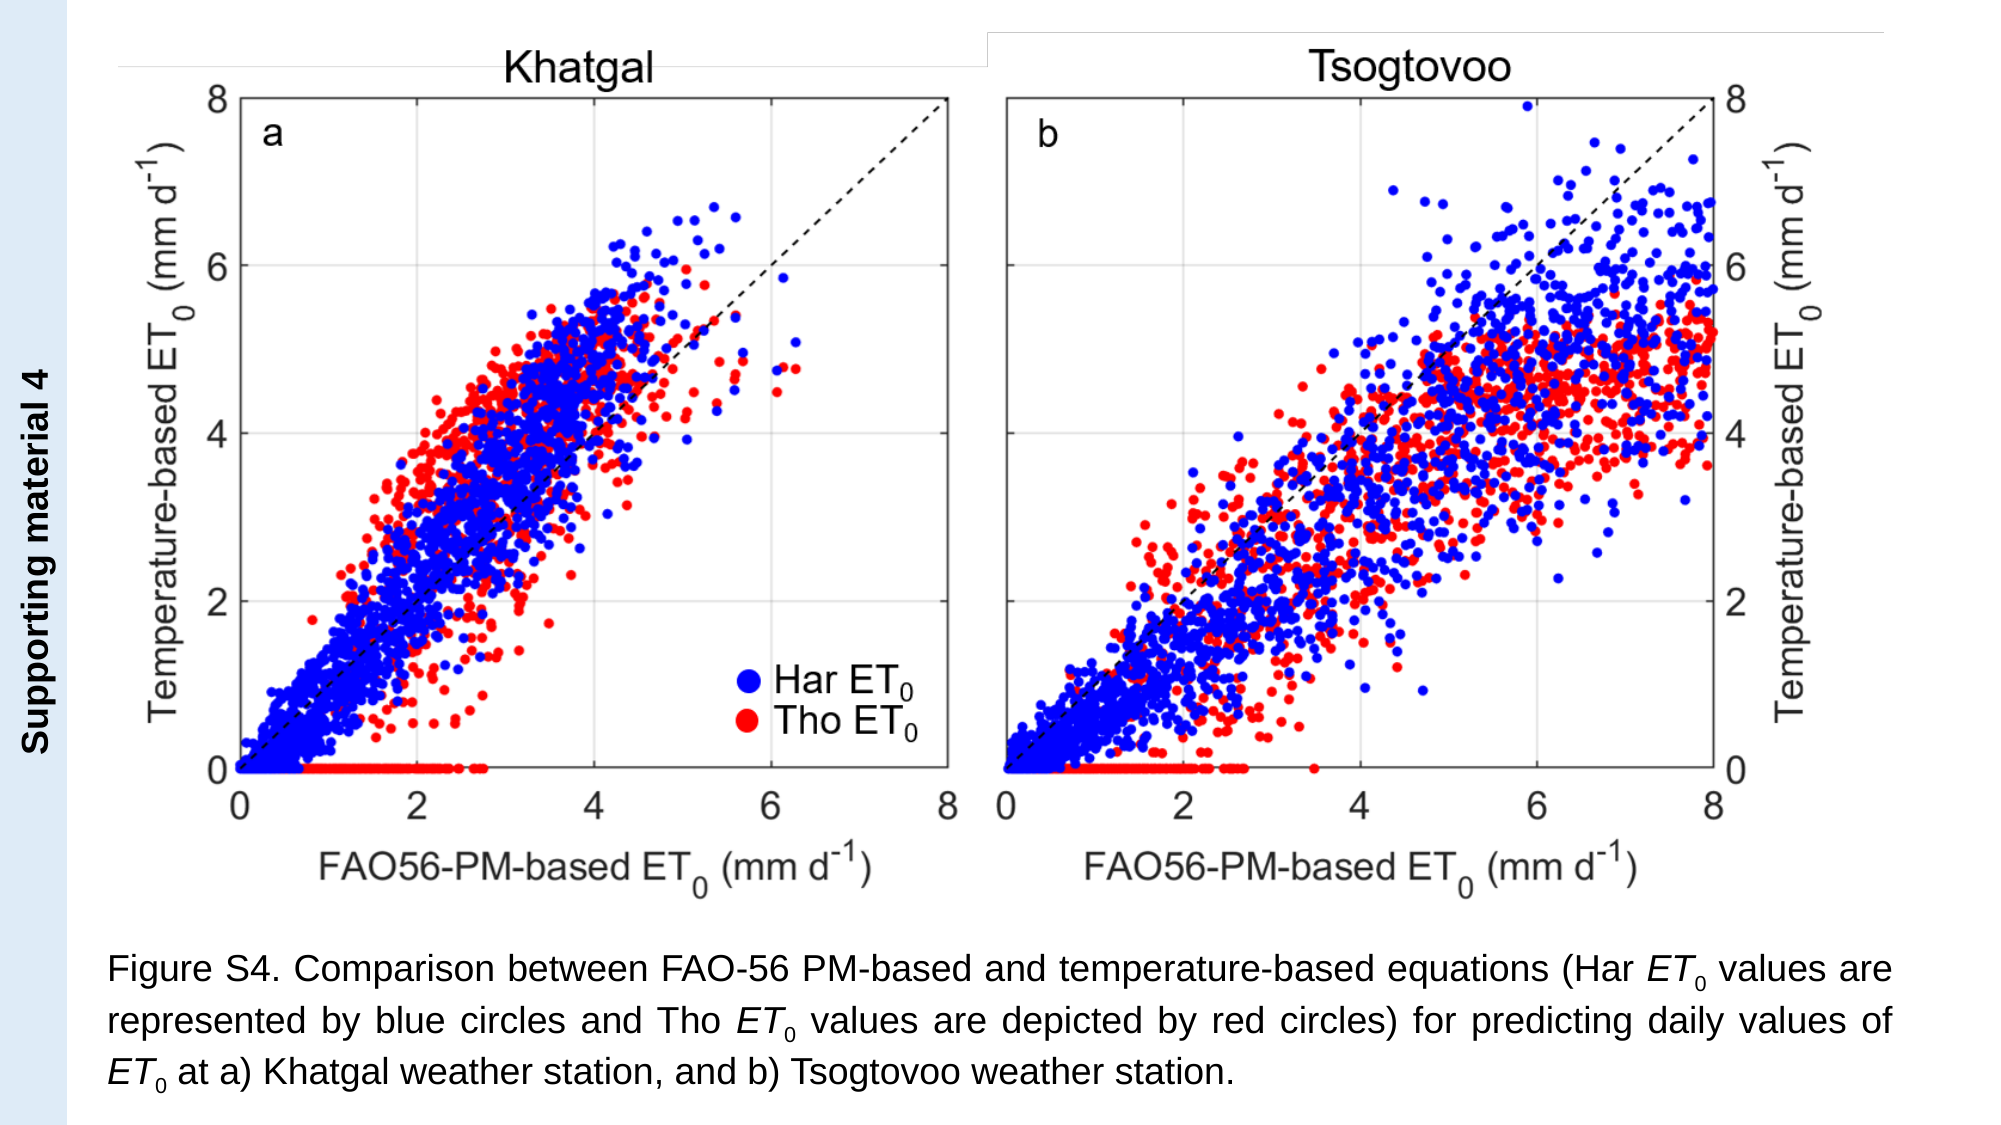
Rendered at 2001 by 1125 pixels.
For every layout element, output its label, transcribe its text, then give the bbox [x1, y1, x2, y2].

text_box Supporting material 4 [0, 0, 67, 1125]
picture [118, 24, 1884, 906]
text_box Figure S4. Comparison between FAO-56 PM-based and temperature-based equations (Har ET0 values are represented by blue circles and Tho ET0 values are depicted by red circles) for predicting daily values of ET0 at a) Khatgal weather station, and b) Tsogtovoo weather station. [92, 937, 1908, 1106]
